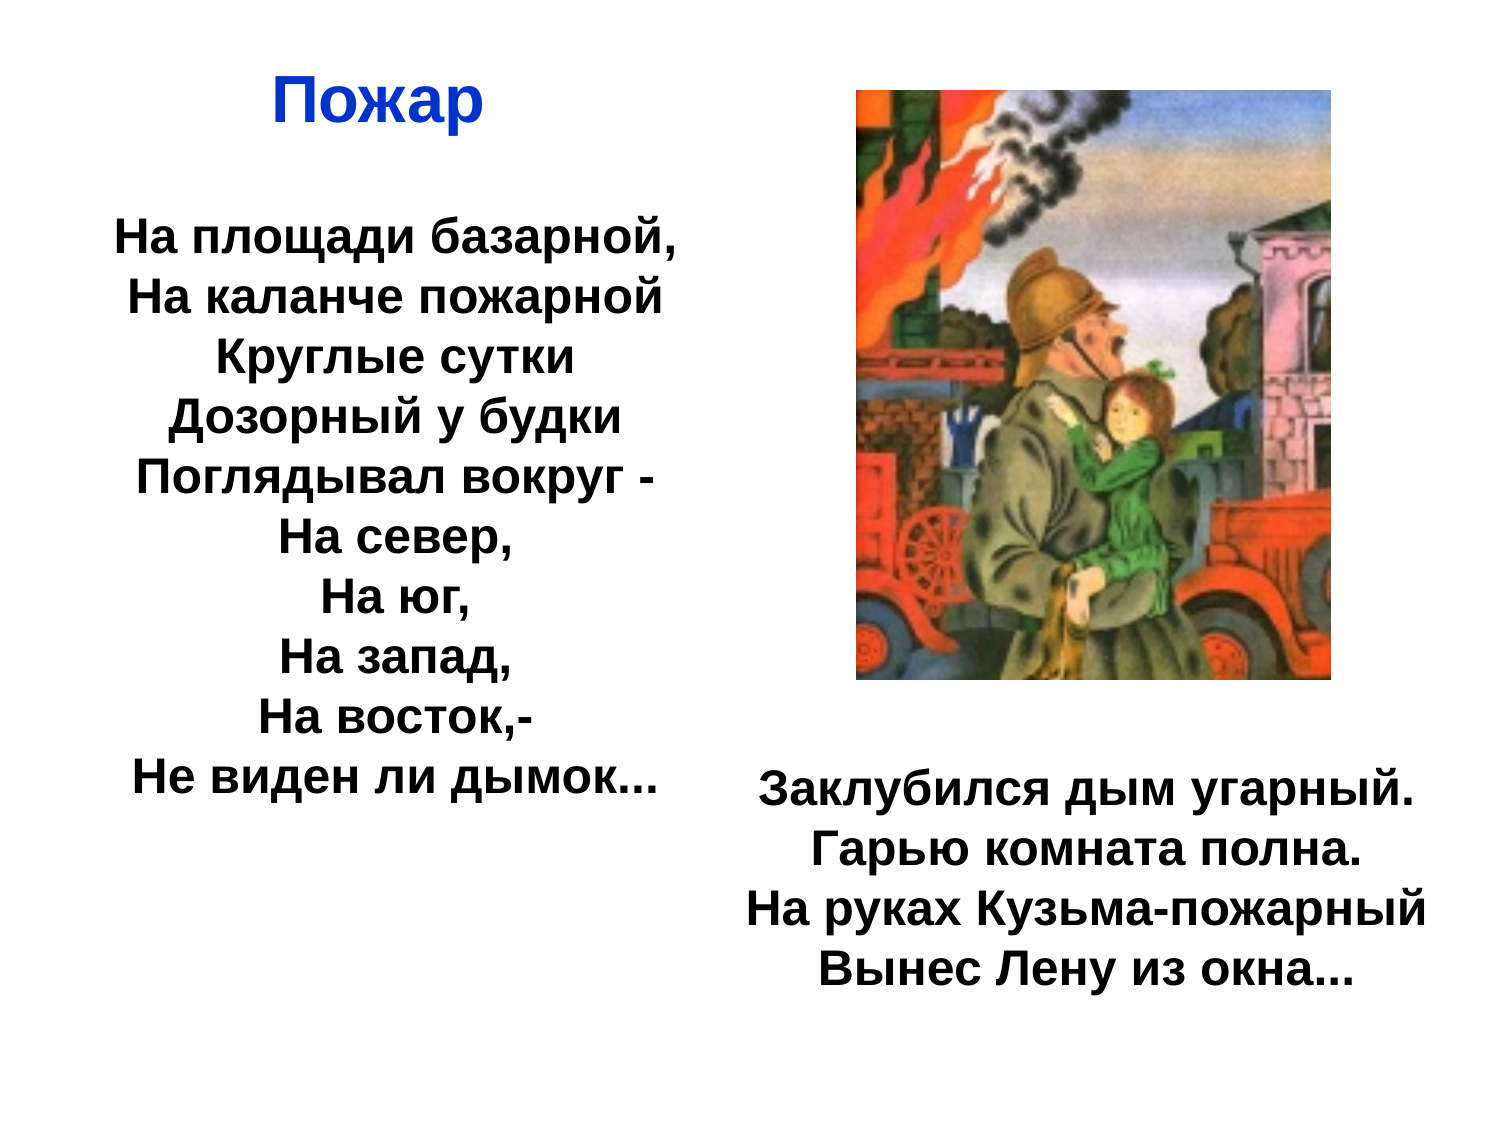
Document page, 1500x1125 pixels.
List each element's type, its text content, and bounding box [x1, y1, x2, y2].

text_box Пожар [147, 54, 609, 138]
text_box Заклубился дым угарный. Гарью комната полна. На руках Кузьма-пожарный Вынес Лену из окна... [714, 680, 1459, 1071]
text_box На площади базарной, На каланче пожарной Круглые сутки Дозорный у будки Поглядывал вокруг - На север, На юг, На запад, На восток,- Не виден ли дымок... [64, 172, 727, 835]
picture [855, 89, 1331, 717]
